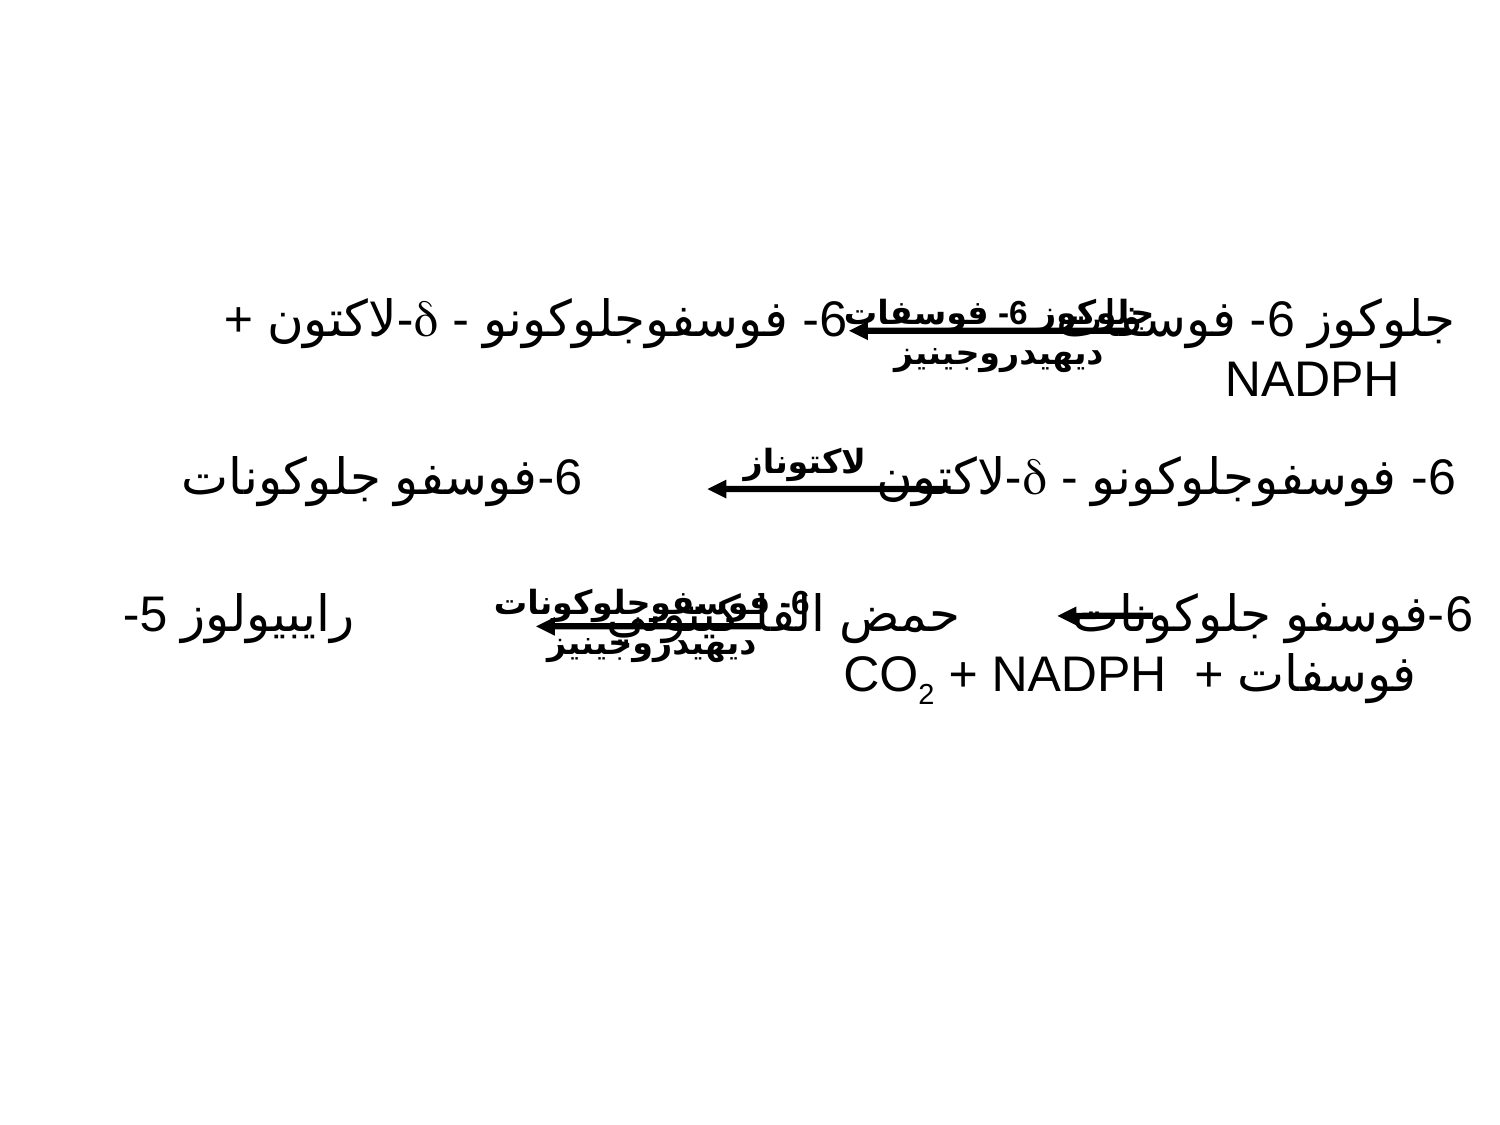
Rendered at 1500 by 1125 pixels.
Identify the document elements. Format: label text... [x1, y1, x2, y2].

text_box لاكتوناز [728, 432, 881, 488]
text_box 6- فوسفوجلوكونات ديهيدروجينيز [479, 573, 825, 669]
text_box جلوكوز 6- فوسفات ديهيدروجينيز [828, 283, 1170, 379]
text_box [536, 620, 762, 633]
text_box 6- فوسفوجلوكونو - d-لاكتون 6-فوسفو جلوكونات [76, 437, 1471, 549]
text_box [707, 482, 951, 496]
text_box 6-فوسفو جلوكونات حمض الفا كيتوني رايبيولوز 5- فوسفات + CO2 + NADPH [5, 574, 1488, 686]
text_box جلوكوز 6- فوسفات 6- فوسفوجلوكونو - d-لاكتون + NADPH [29, 278, 1471, 390]
text_box [1057, 609, 1154, 623]
